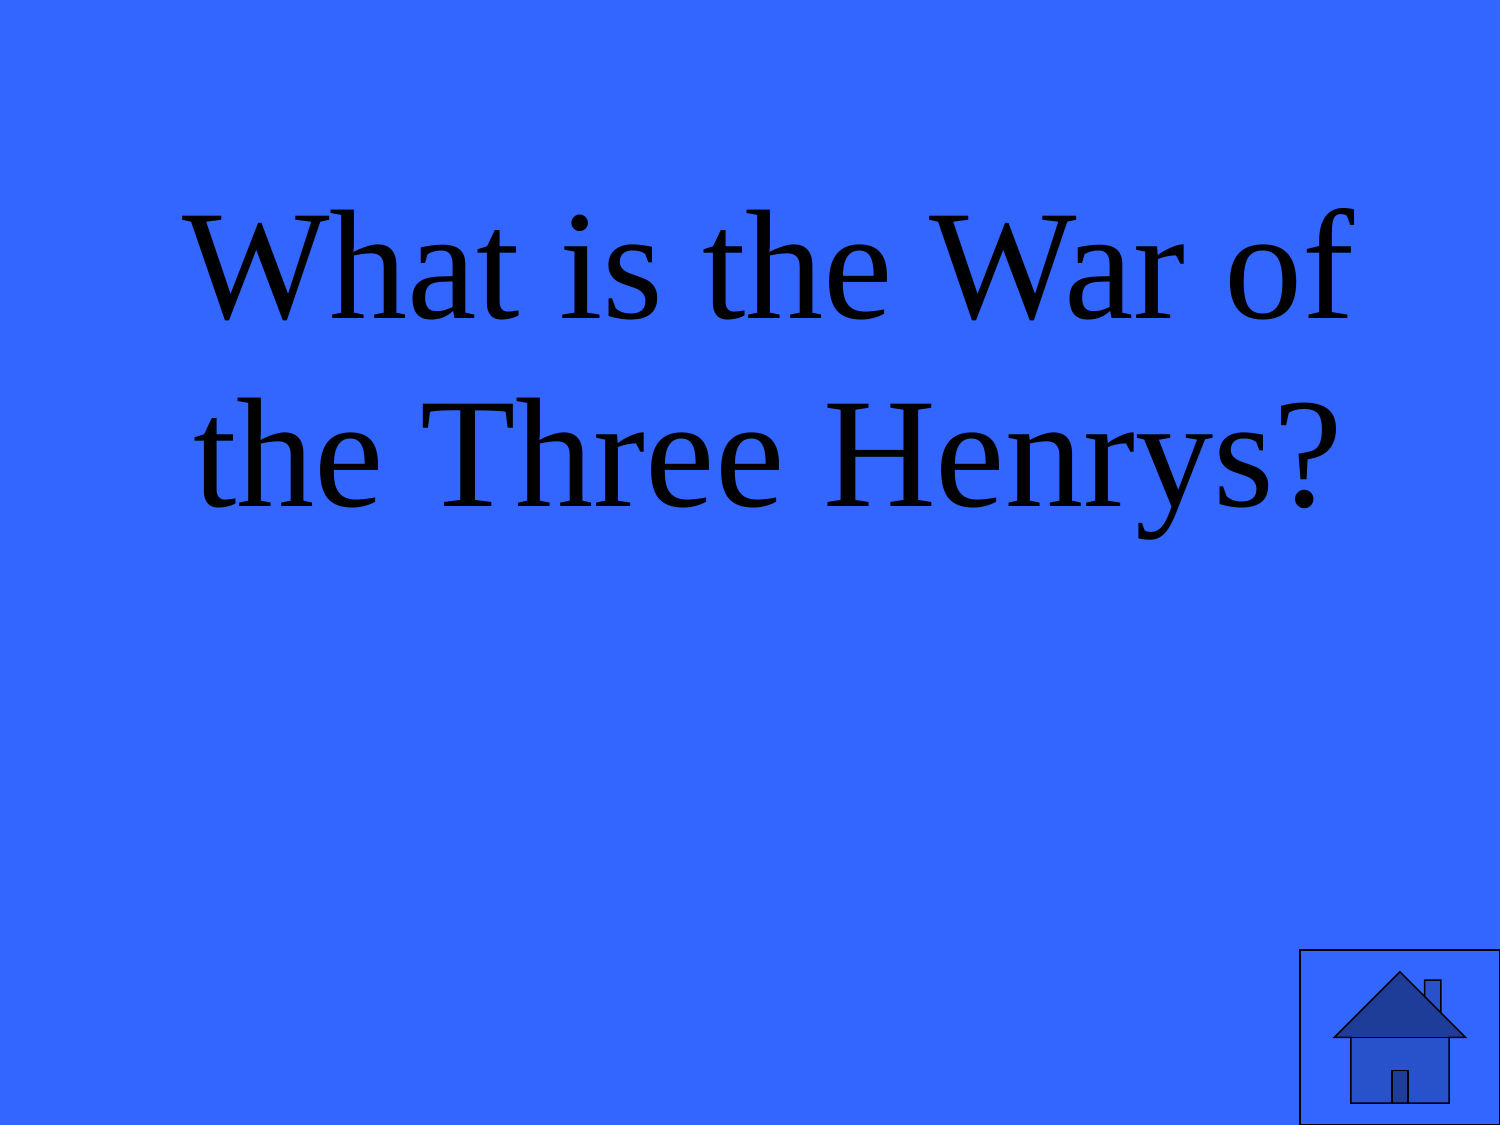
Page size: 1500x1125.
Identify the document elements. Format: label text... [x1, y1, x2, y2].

text_box [1299, 950, 1500, 1125]
title What is the War of the Three Henrys? [112, 137, 1425, 563]
